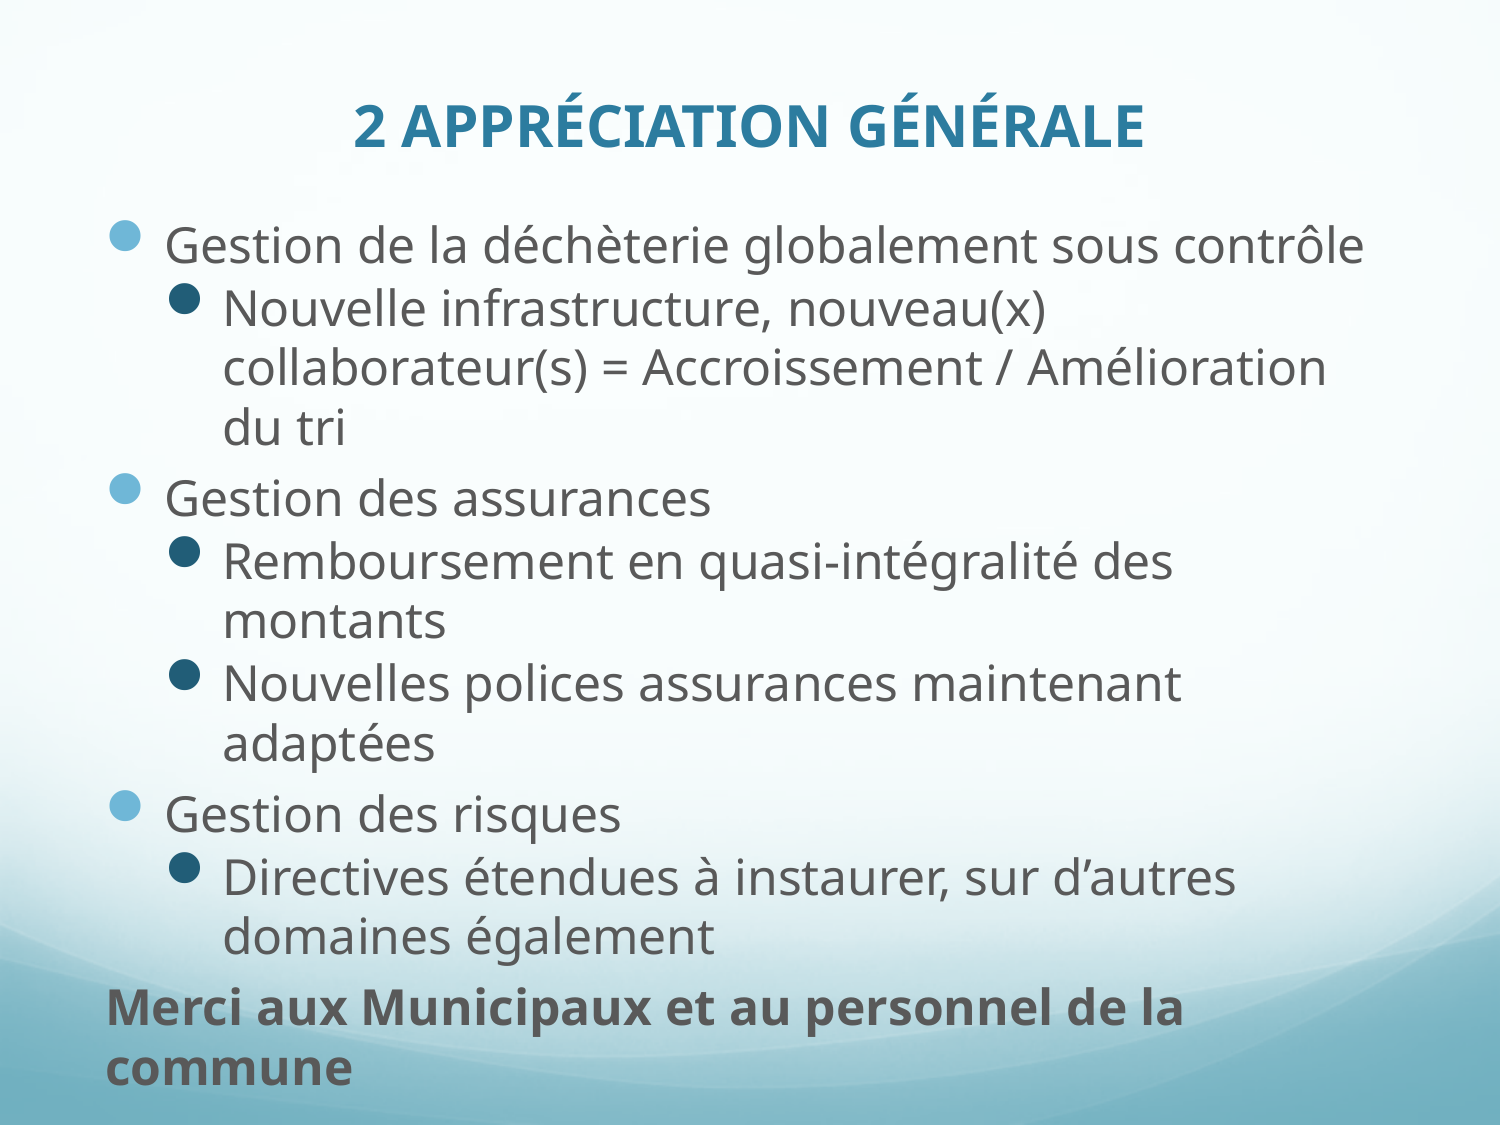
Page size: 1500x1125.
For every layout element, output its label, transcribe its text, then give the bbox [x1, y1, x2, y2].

title 2 Appréciation générale [90, 17, 1410, 205]
text_box Gestion de la déchèterie globalement sous contrôle Nouvelle infrastructure, nouveau(x) collaborateur(s) = Accroissement / Amélioration du tri Gestion des assurances Remboursement en quasi-intégralité des montants Nouvelles polices assurances maintenant adaptées Gestion des risques Directives étendues à instaurer, sur d’autres domaines également Merci aux Municipaux et au personnel de la commune [90, 205, 1410, 1125]
